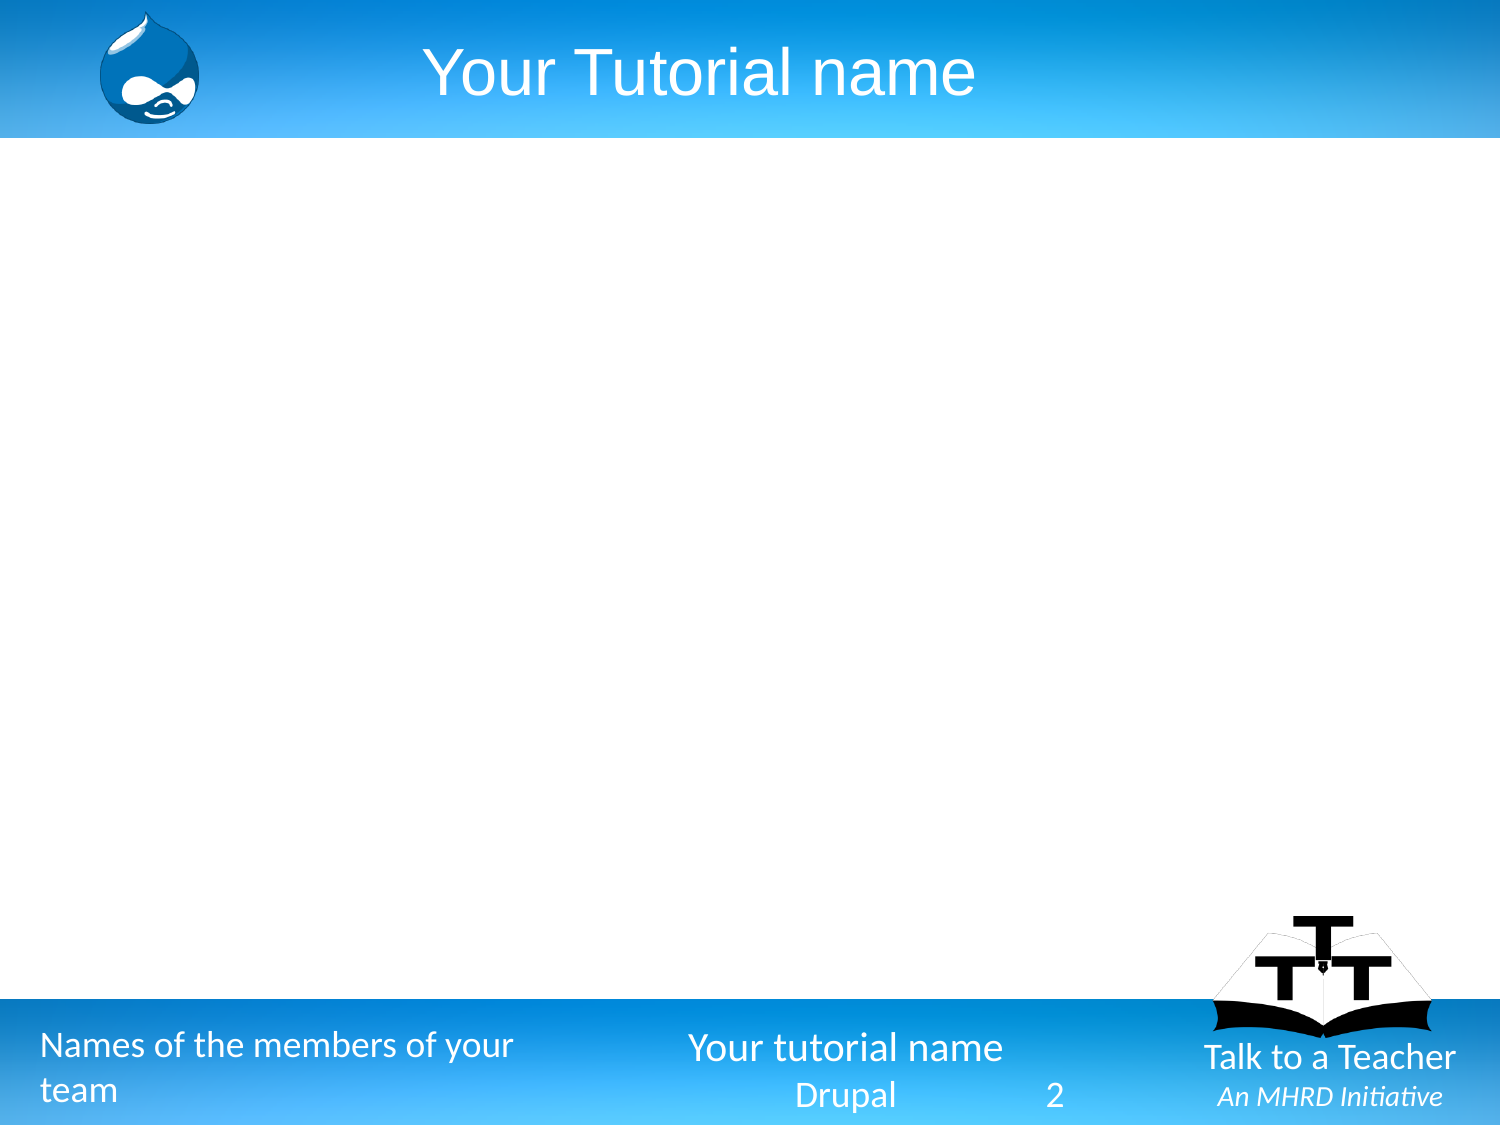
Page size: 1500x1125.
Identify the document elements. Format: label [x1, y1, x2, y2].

picture [0, 0, 1500, 138]
picture [0, 916, 1500, 1125]
